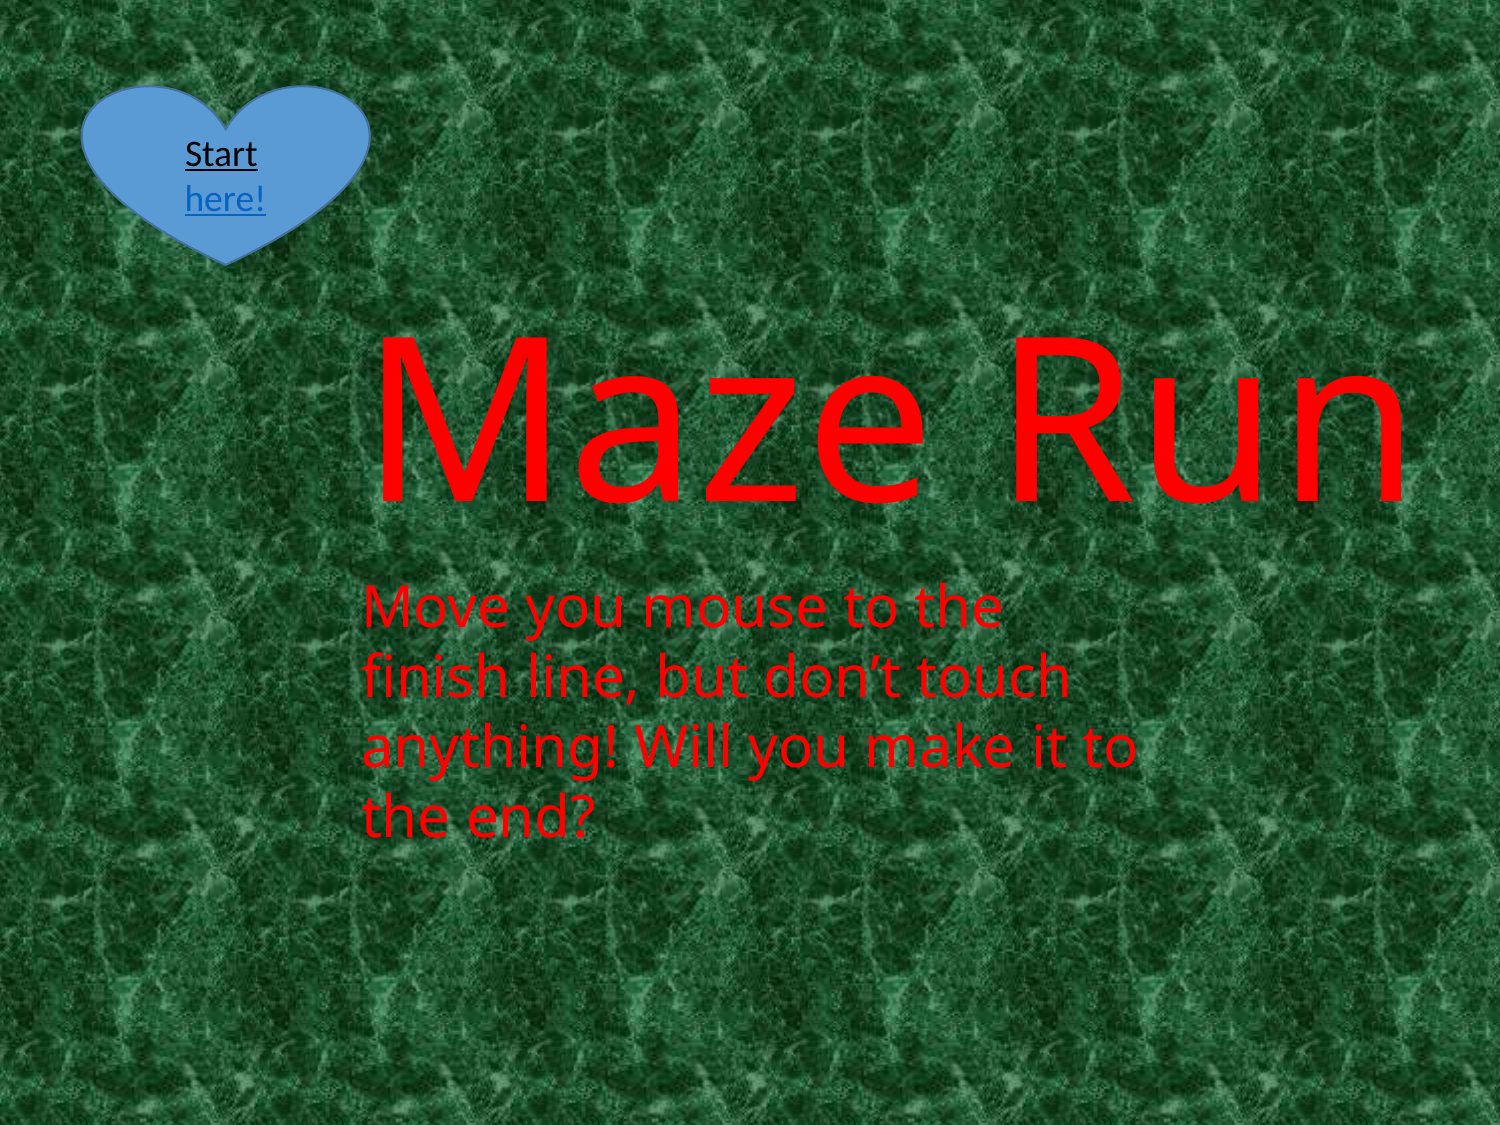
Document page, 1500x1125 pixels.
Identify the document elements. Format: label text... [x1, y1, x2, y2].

text_box Start here! [142, 121, 310, 227]
text_box [229, 85, 371, 219]
text_box Maze Run [346, 264, 1500, 555]
text_box [80, 85, 222, 219]
text_box [153, 227, 298, 267]
picture [0, 0, 1500, 1125]
text_box Move you mouse to the finish line, but don’t touch anything! Will you make it to the end? [346, 561, 1155, 857]
